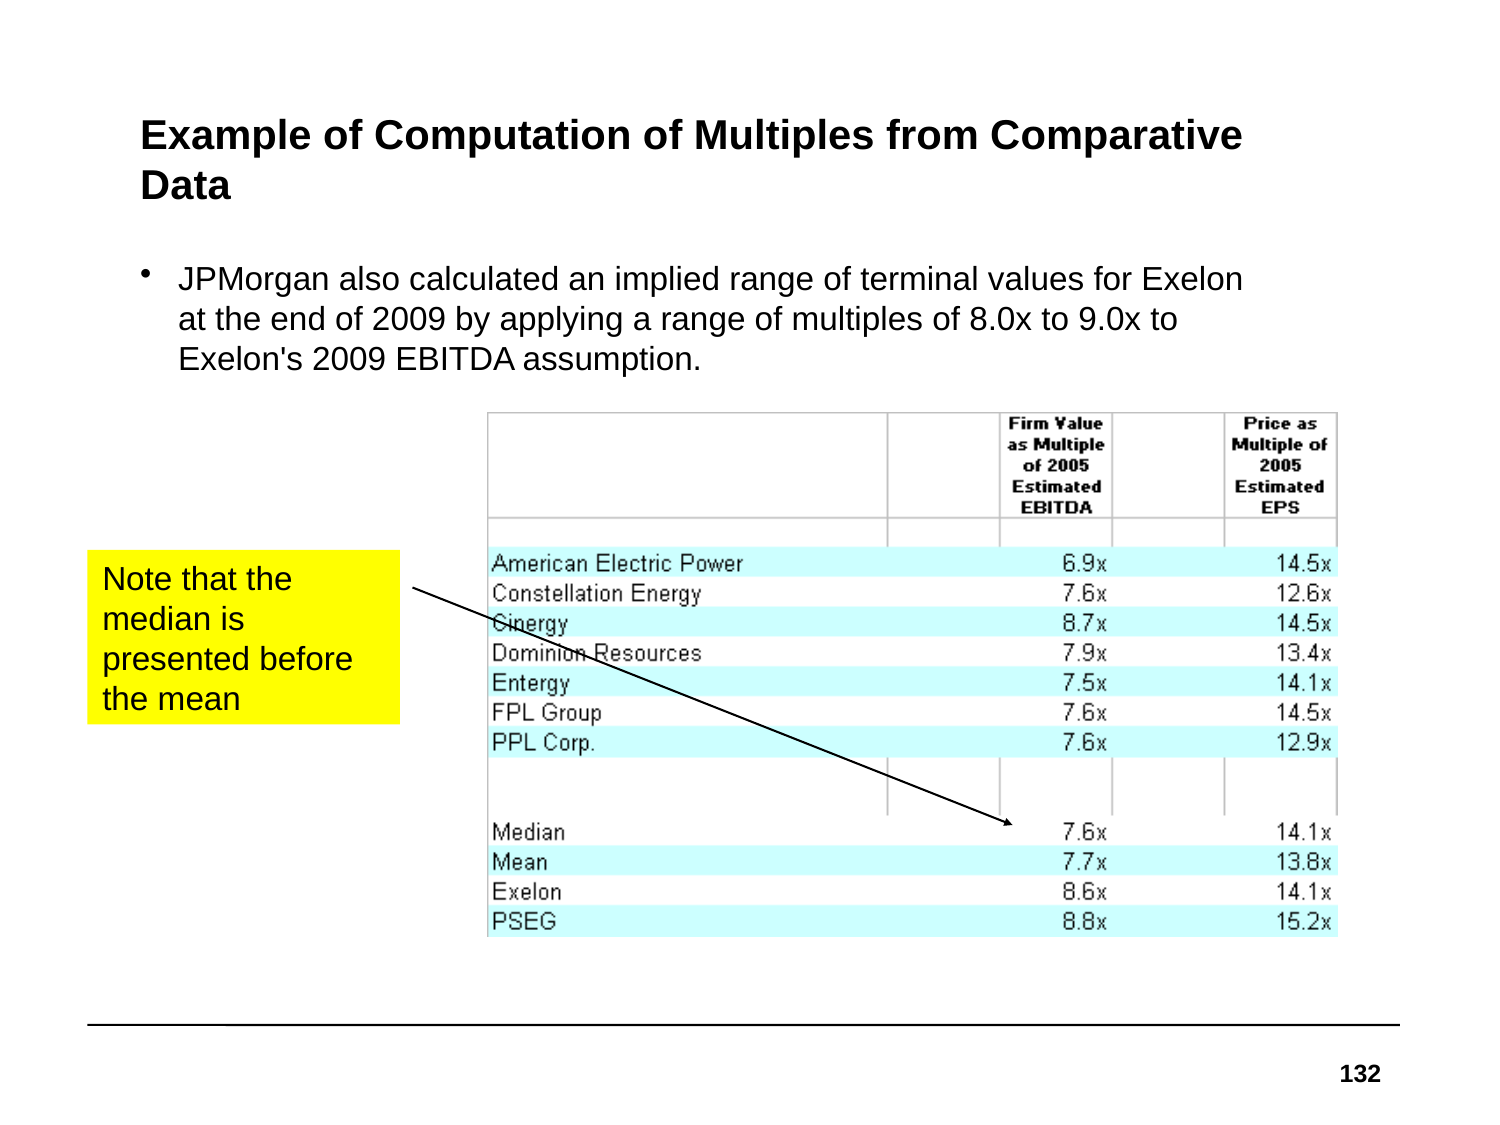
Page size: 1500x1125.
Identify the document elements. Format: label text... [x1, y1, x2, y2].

title Example of Computation of Multiples from Comparative Data [125, 99, 1288, 225]
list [487, 412, 1338, 937]
list JPMorgan also calculated an implied range of terminal values for Exelon at the end of 2009 by applying a range of multiples of 8.0x to 9.0x to Exelon's 2009 EBITDA assumption. [125, 249, 1288, 550]
text_box Note that the median is presented before the mean [87, 549, 400, 725]
